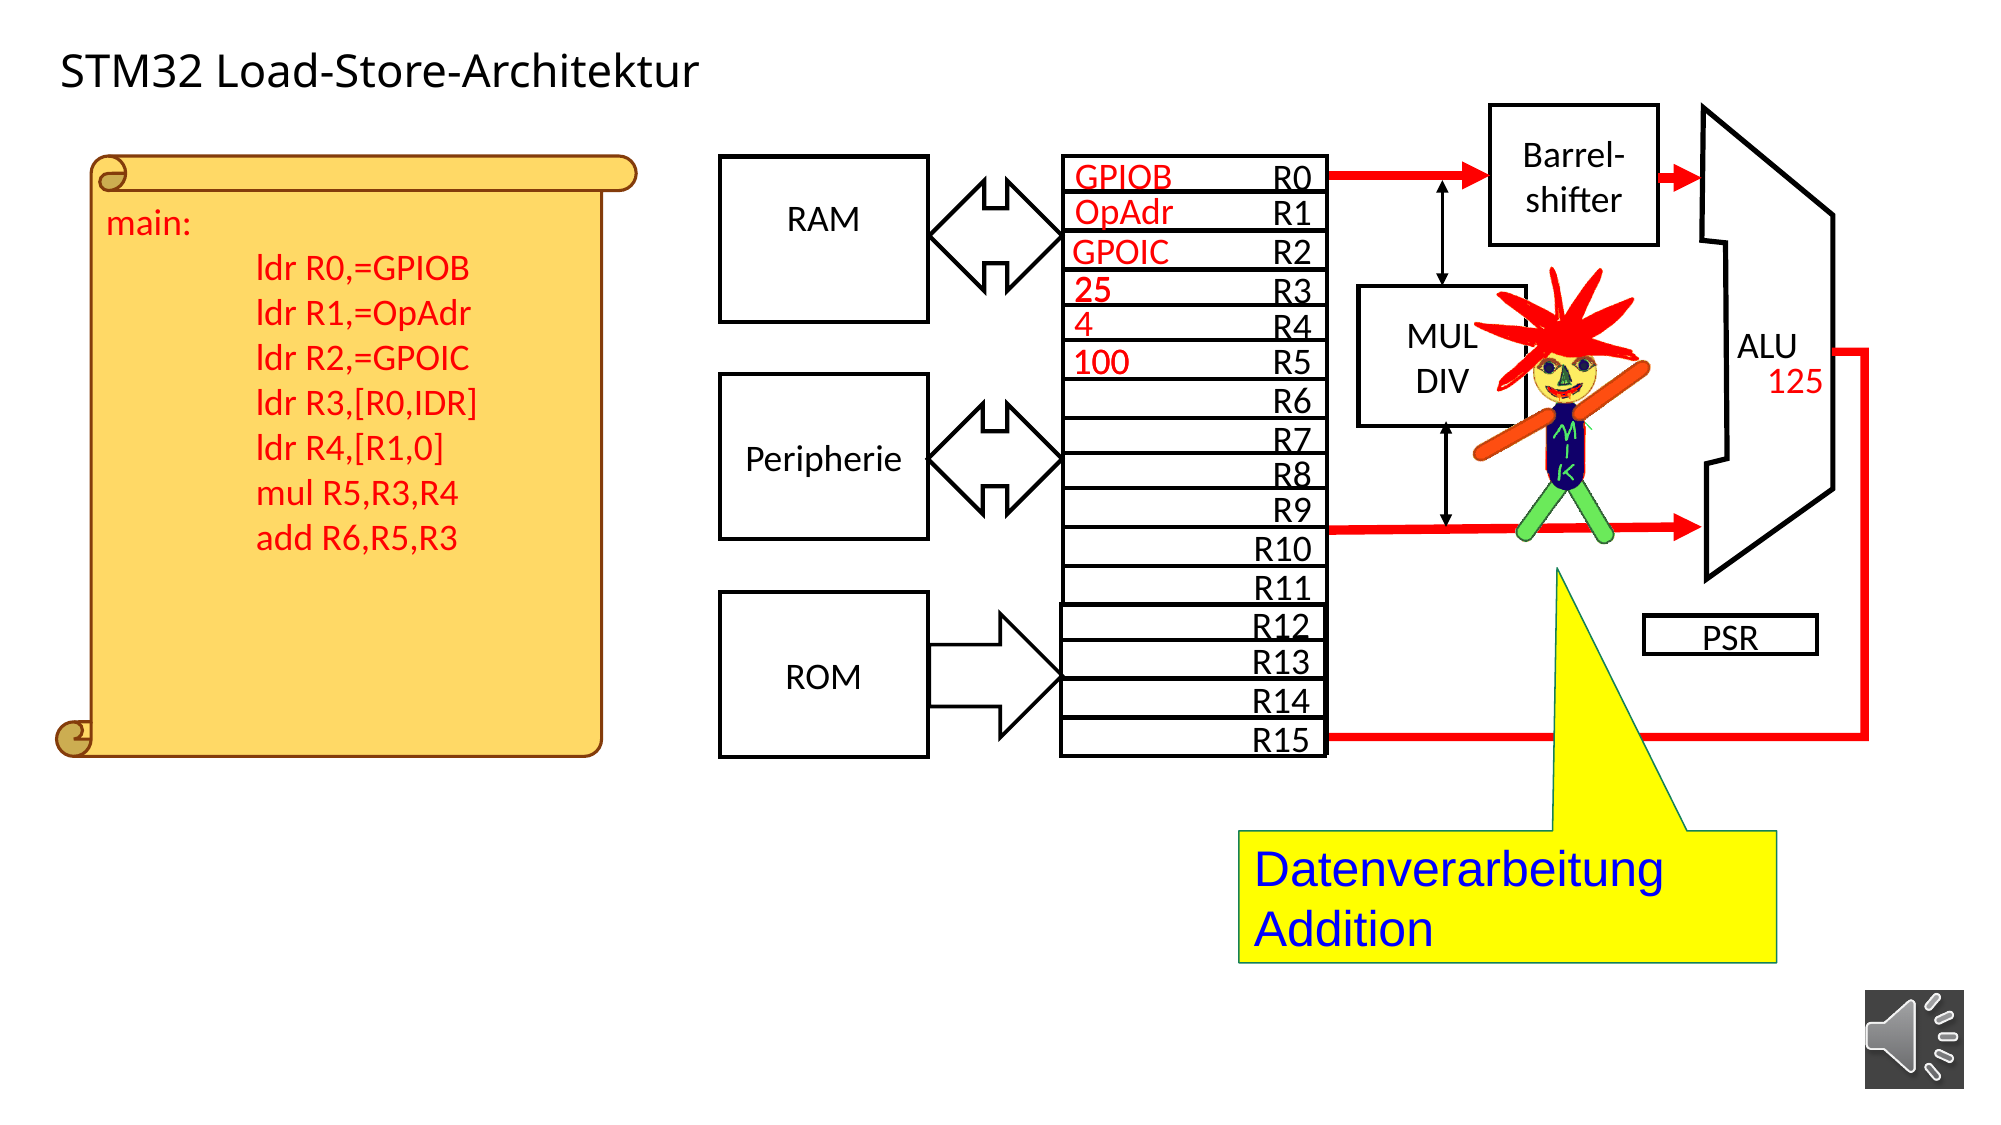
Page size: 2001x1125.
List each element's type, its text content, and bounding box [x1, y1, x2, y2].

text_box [720, 105, 1865, 757]
picture [1864, 989, 1965, 1090]
text_box main: ldr R0,=GPIOB ldr R1,=OpAdr ldr R2,=GPOIC ldr R3,[R0,IDR] ldr R4,[R1,0] mul R5,R3,R4 add R6,R5,R3 [55, 154, 638, 758]
picture [1454, 259, 1662, 551]
title STM32 Load-Store-Architektur [24, 30, 737, 106]
text_box Datenverarbeitung Addition [1238, 757, 1777, 963]
